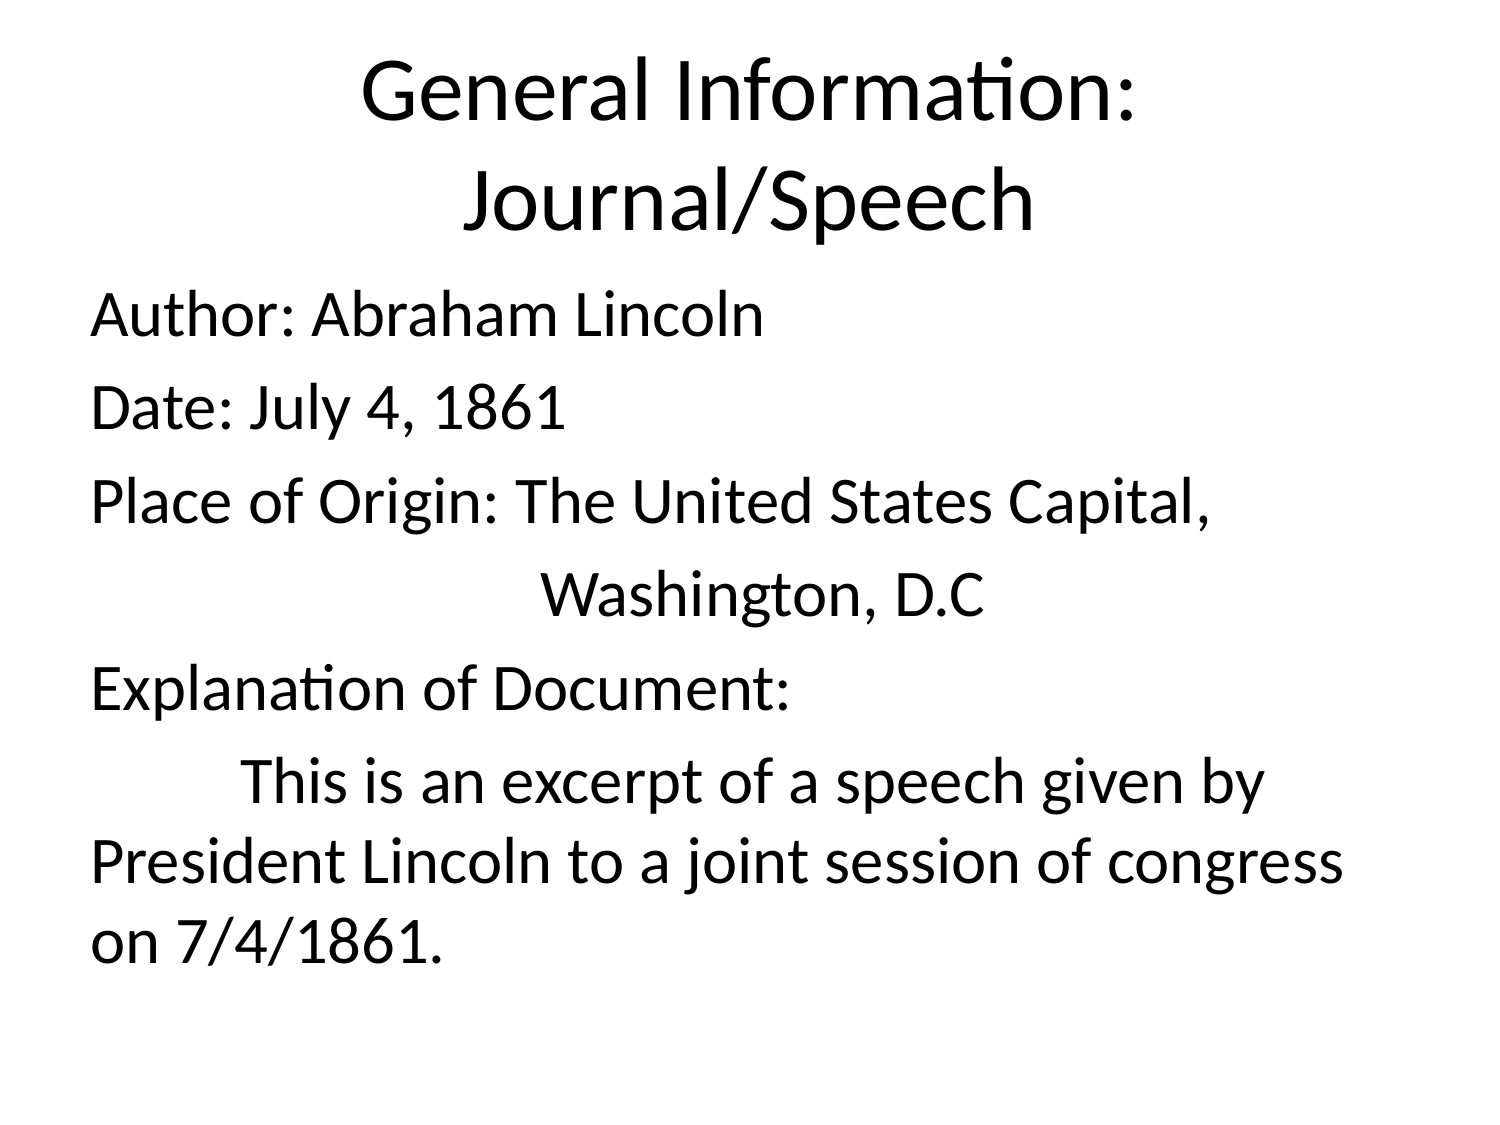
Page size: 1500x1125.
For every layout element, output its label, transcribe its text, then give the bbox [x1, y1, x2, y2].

title General Information: Journal/Speech [75, 45, 1425, 233]
list Author: Abraham Lincoln Date: July 4, 1861 Place of Origin: The United States Capital, Washington, D.C Explanation of Document: This is an excerpt of a speech given by President Lincoln to a joint session of congress on 7/4/1861. [75, 262, 1425, 1005]
